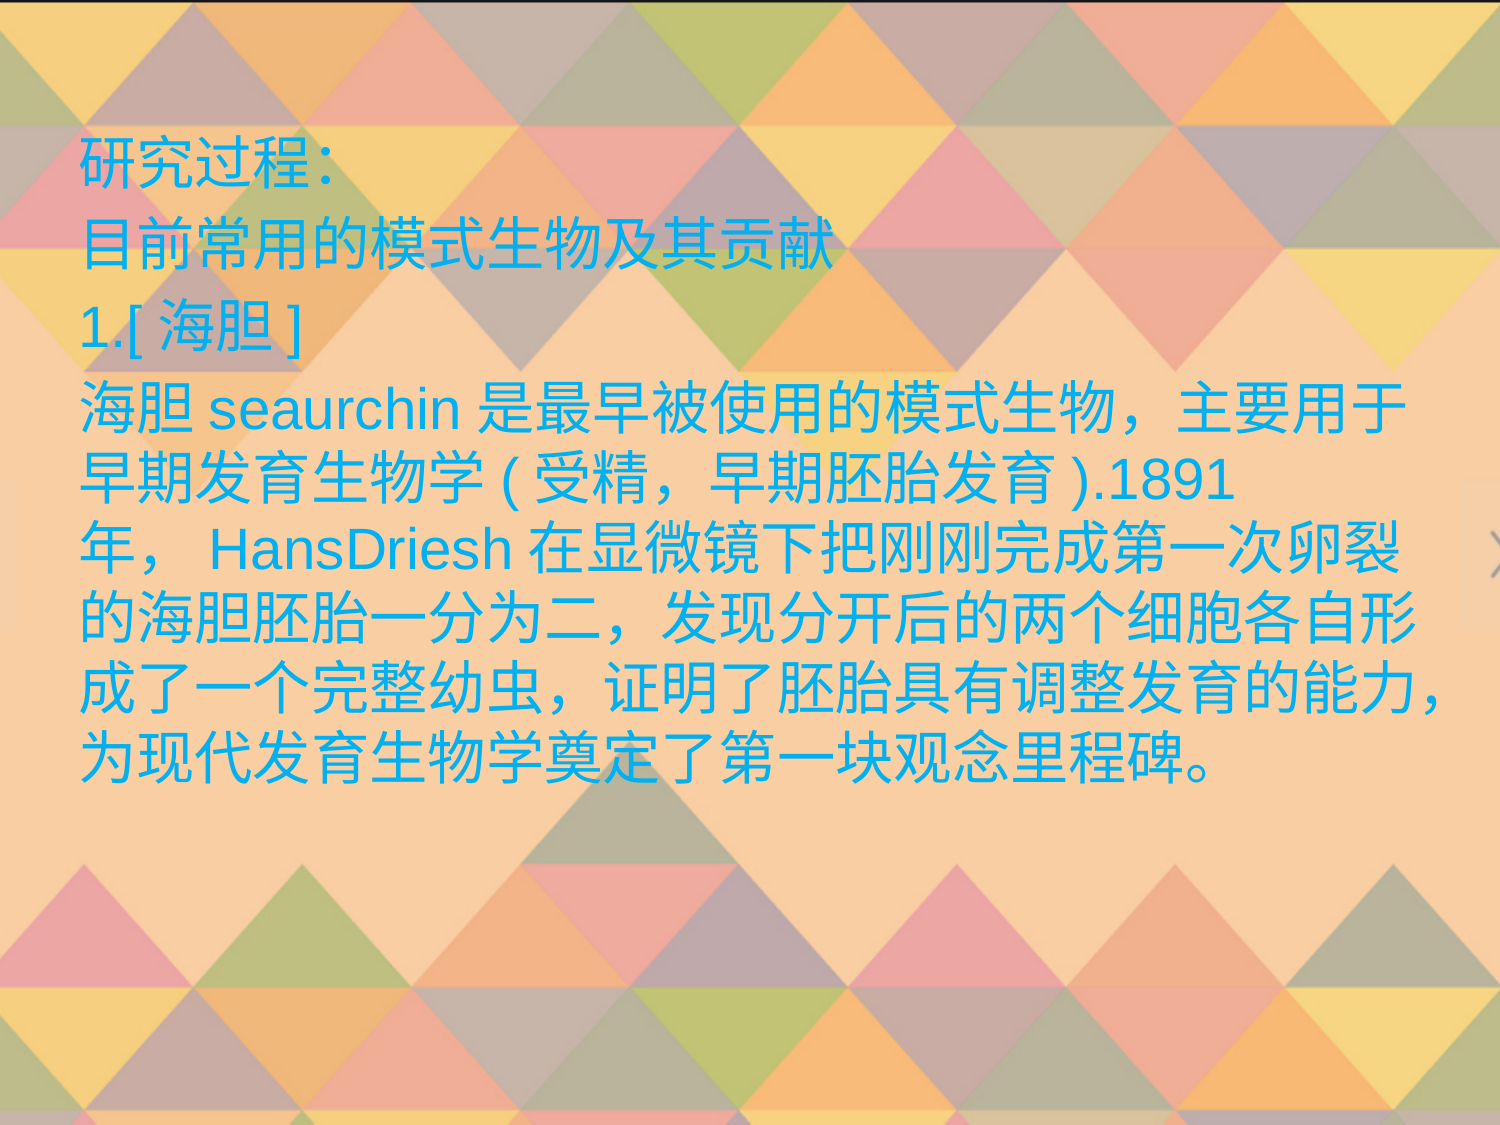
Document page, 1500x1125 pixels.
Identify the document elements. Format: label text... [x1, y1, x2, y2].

subtitle 研究过程： 目前常用的模式生物及其贡献 1.[海胆] 海胆seaurchin是最早被使用的模式生物，主要用于早期发育生物学(受精，早期胚胎发育).1891年，HansDriesh在显微镜下把刚刚完成第一次卵裂的海胆胚胎一分为二，发现分开后的两个细胞各自形成了一个完整幼虫，证明了胚胎具有调整发育的能力，为现代发育生物学奠定了第一块观念里程碑。 [63, 36, 1466, 1102]
picture [0, 0, 1500, 1125]
